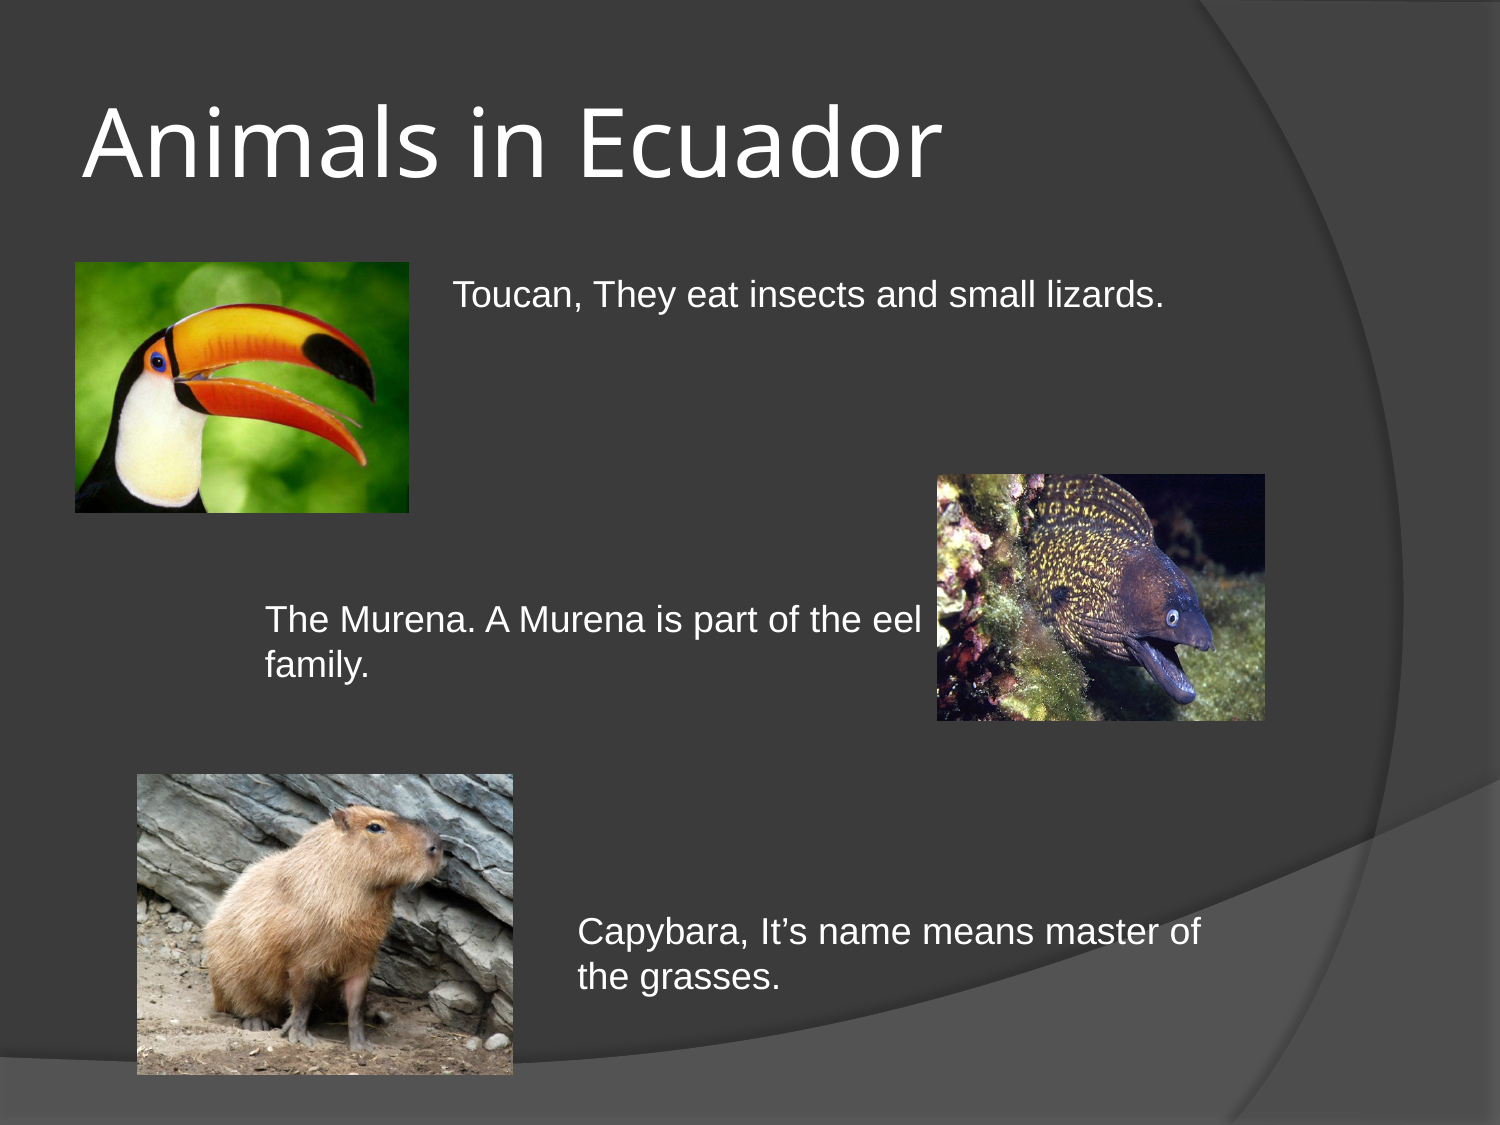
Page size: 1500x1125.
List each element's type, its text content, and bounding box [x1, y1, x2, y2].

text_box Toucan, They eat insects and small lizards. [437, 262, 1300, 323]
title Animals in Ecuador [75, 45, 1300, 233]
picture [137, 774, 513, 1076]
picture [937, 474, 1265, 721]
text_box Capybara, It’s name means master of the grasses. [562, 899, 1225, 1005]
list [74, 262, 409, 513]
text_box The Murena. A Murena is part of the eel family. [249, 587, 928, 693]
